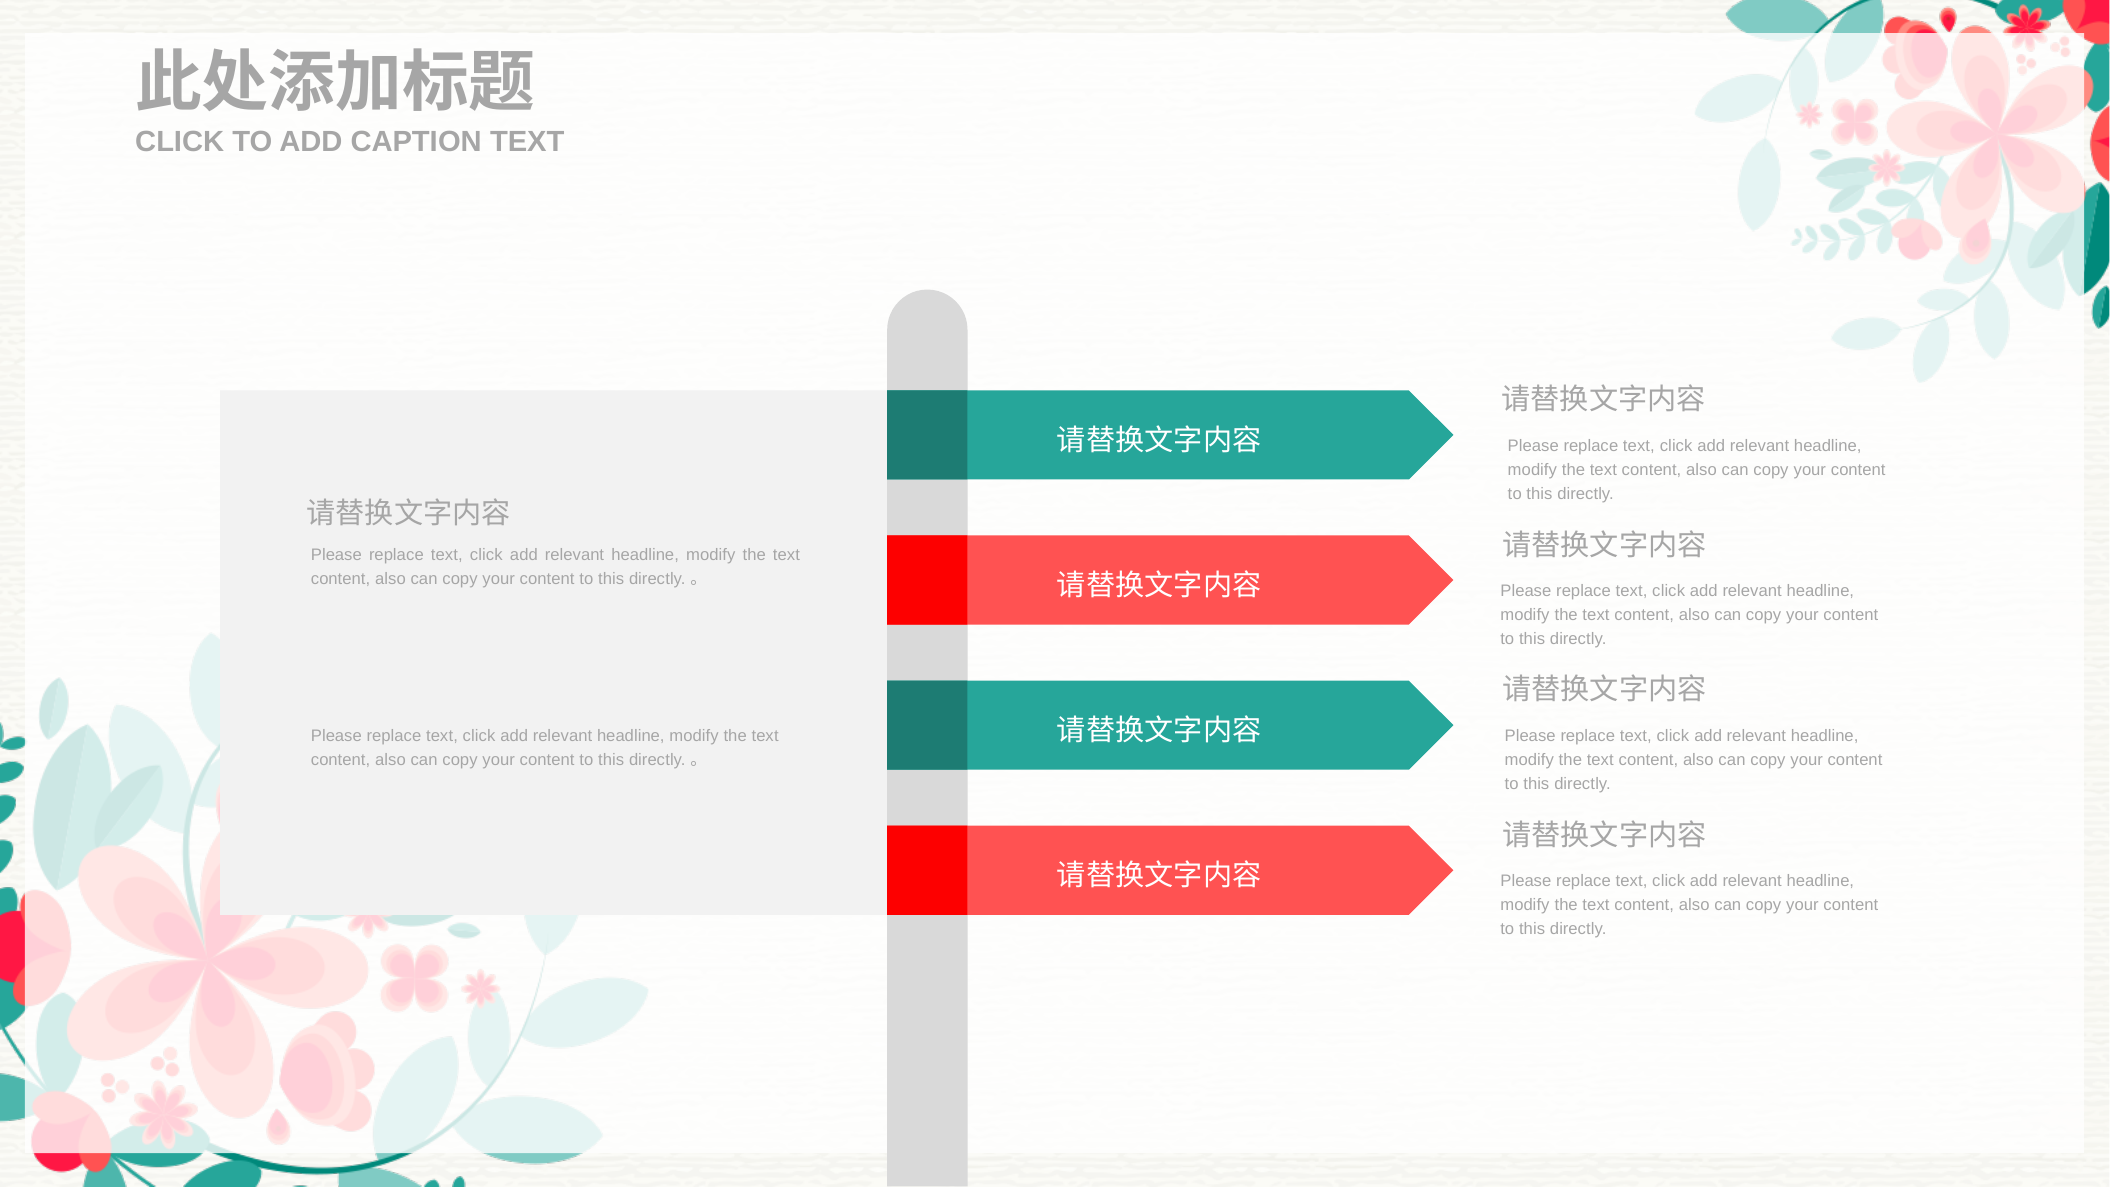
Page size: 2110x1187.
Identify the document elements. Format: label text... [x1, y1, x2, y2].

picture [0, 0, 2110, 1187]
text_box [886, 915, 969, 1187]
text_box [1485, 511, 1896, 655]
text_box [887, 680, 1454, 770]
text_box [220, 390, 887, 915]
text_box 此处添加标题 [135, 38, 596, 119]
text_box [887, 480, 969, 535]
text_box [887, 770, 969, 825]
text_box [887, 825, 1454, 915]
text_box [887, 625, 969, 680]
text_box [887, 390, 1454, 480]
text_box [887, 535, 1454, 625]
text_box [1485, 366, 1903, 510]
text_box CLICK TO ADD CAPTION TEXT [135, 122, 596, 158]
text_box [886, 288, 969, 390]
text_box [1485, 801, 1896, 945]
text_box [1485, 656, 1900, 800]
